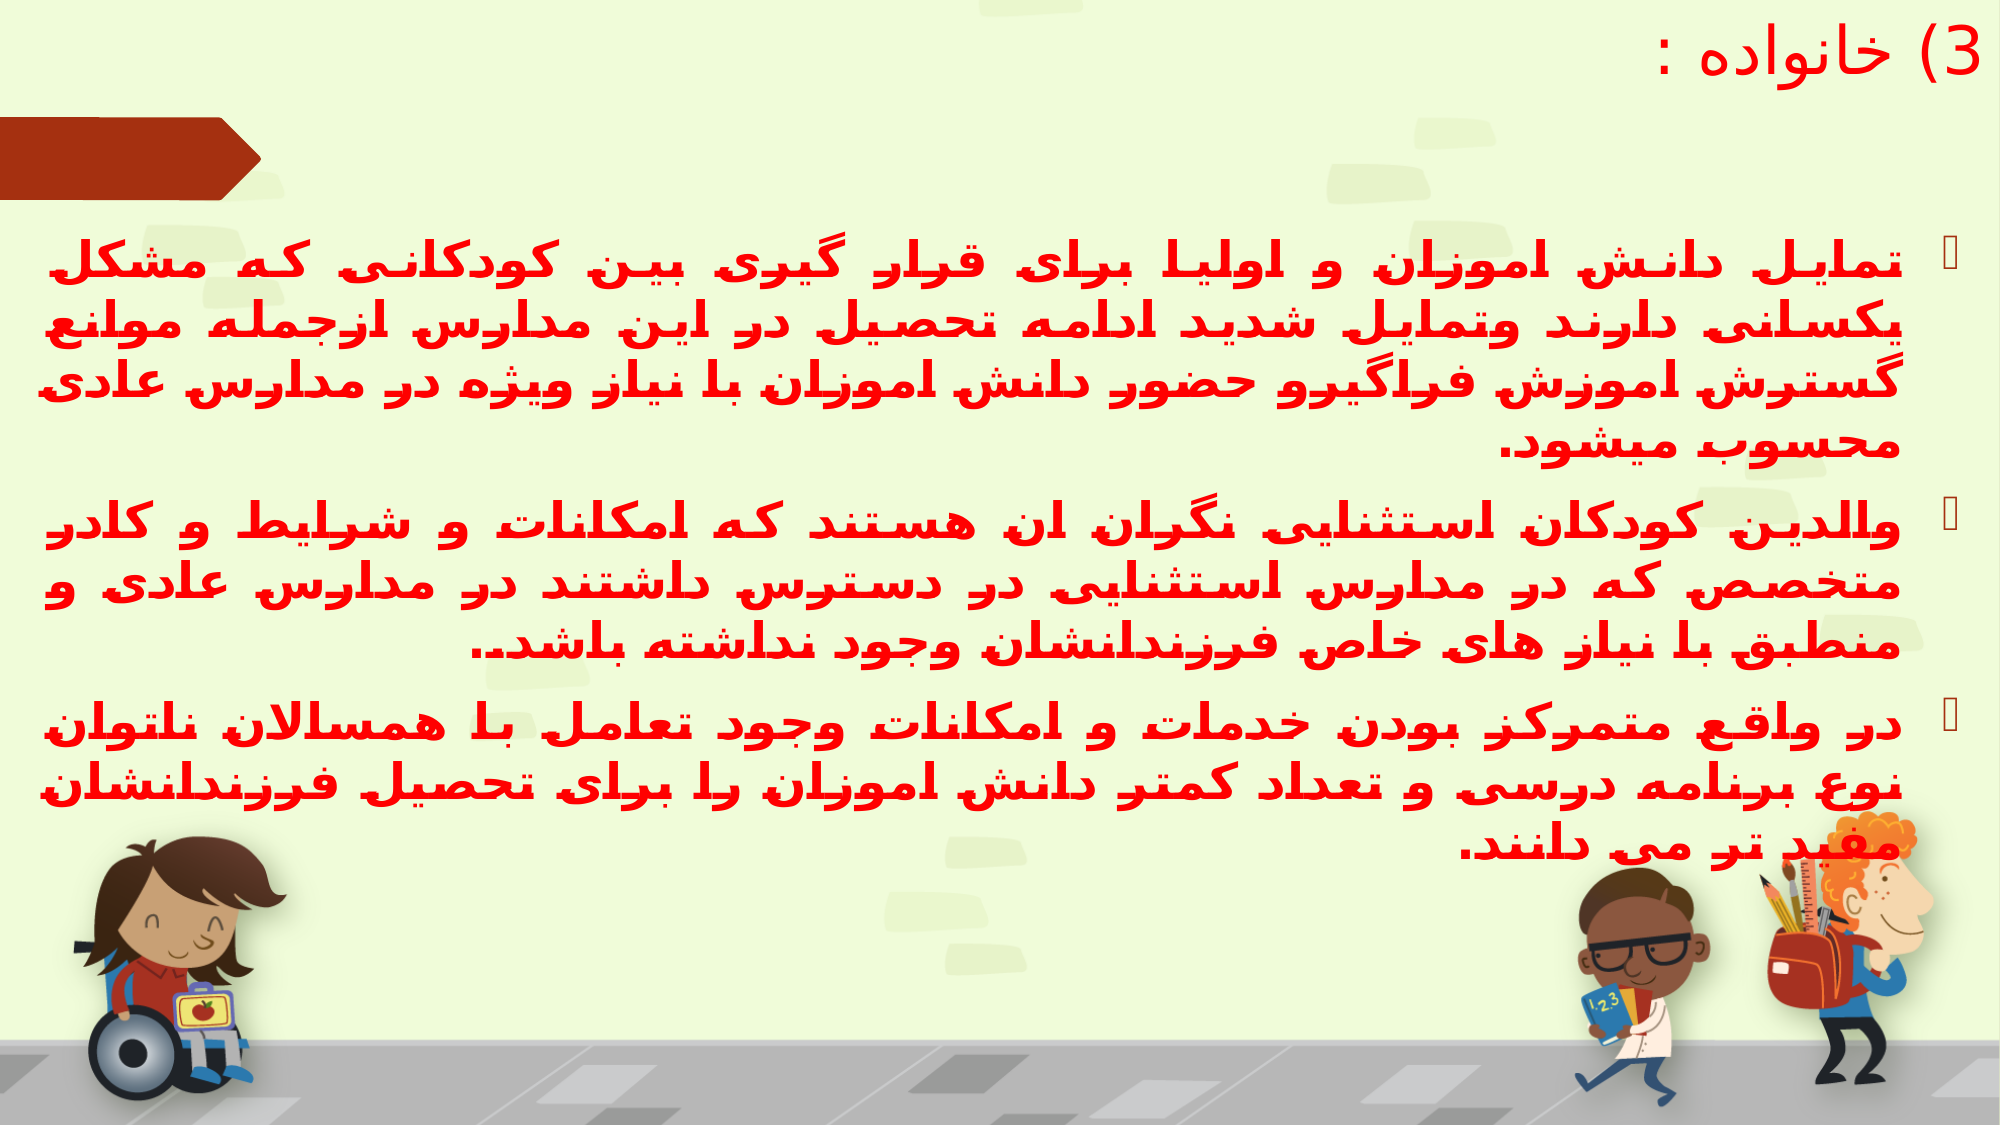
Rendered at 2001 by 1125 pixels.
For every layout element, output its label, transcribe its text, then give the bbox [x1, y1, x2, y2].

picture [0, 0, 2000, 1125]
text_box تمایل دانش اموزان و اولیا برای قرار گیری بین کودکانی که مشکل یکسانی دارند وتمایل شدید ادامه تحصیل در این مدارس ازجمله موانع گسترش اموزش فراگیرو حضور دانش اموزان با نیاز ویژه در مدارس عادی محسوب میشود. والدین کودکان استثنایی نگران ان هستند که امکانات و شرایط و کادر متخصص که در مدارس استثنایی در دسترس داشتند در مدارس عادی و منطبق با نیاز های خاص فرزندانشان وجود نداشته باشد.. در واقع متمرکز بودن خدمات و امکانات وجود تعامل با همسالان ناتوان نوع برنامه درسی و تعداد کمتر دانش اموزان را برای تحصیل فرزندانشان مفید تر می دانند. [24, 220, 1975, 958]
title 3) خانواده : [1512, 0, 2000, 178]
